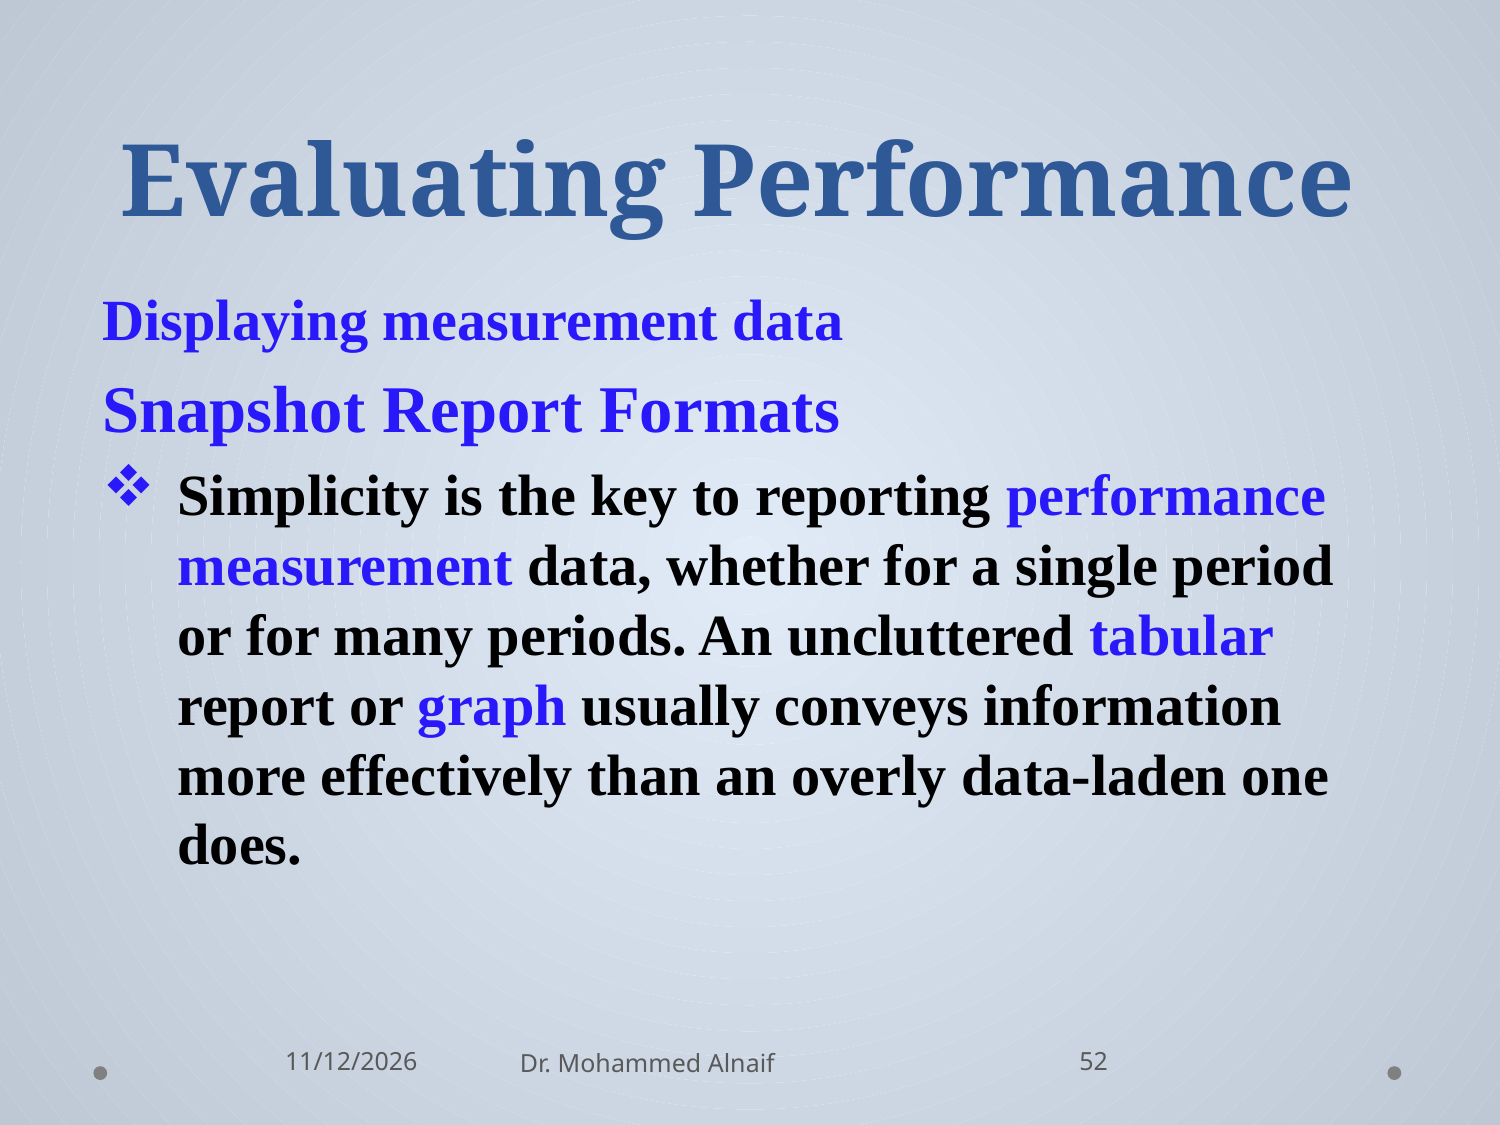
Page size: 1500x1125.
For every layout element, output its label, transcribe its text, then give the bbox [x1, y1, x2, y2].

slide_number 52 [1074, 1025, 1425, 1100]
subtitle Displaying measurement data Snapshot Report Formats Simplicity is the key to reporting performance measurement data, whether for a single period or for many periods. An uncluttered tabular report or graph usually conveys information more effectively than an overly data-laden one does. [87, 275, 1413, 1001]
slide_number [75, 1025, 425, 1100]
title Evaluating Performance [100, 78, 1376, 244]
footer Dr. Mohammed Alnaif [512, 1025, 988, 1100]
